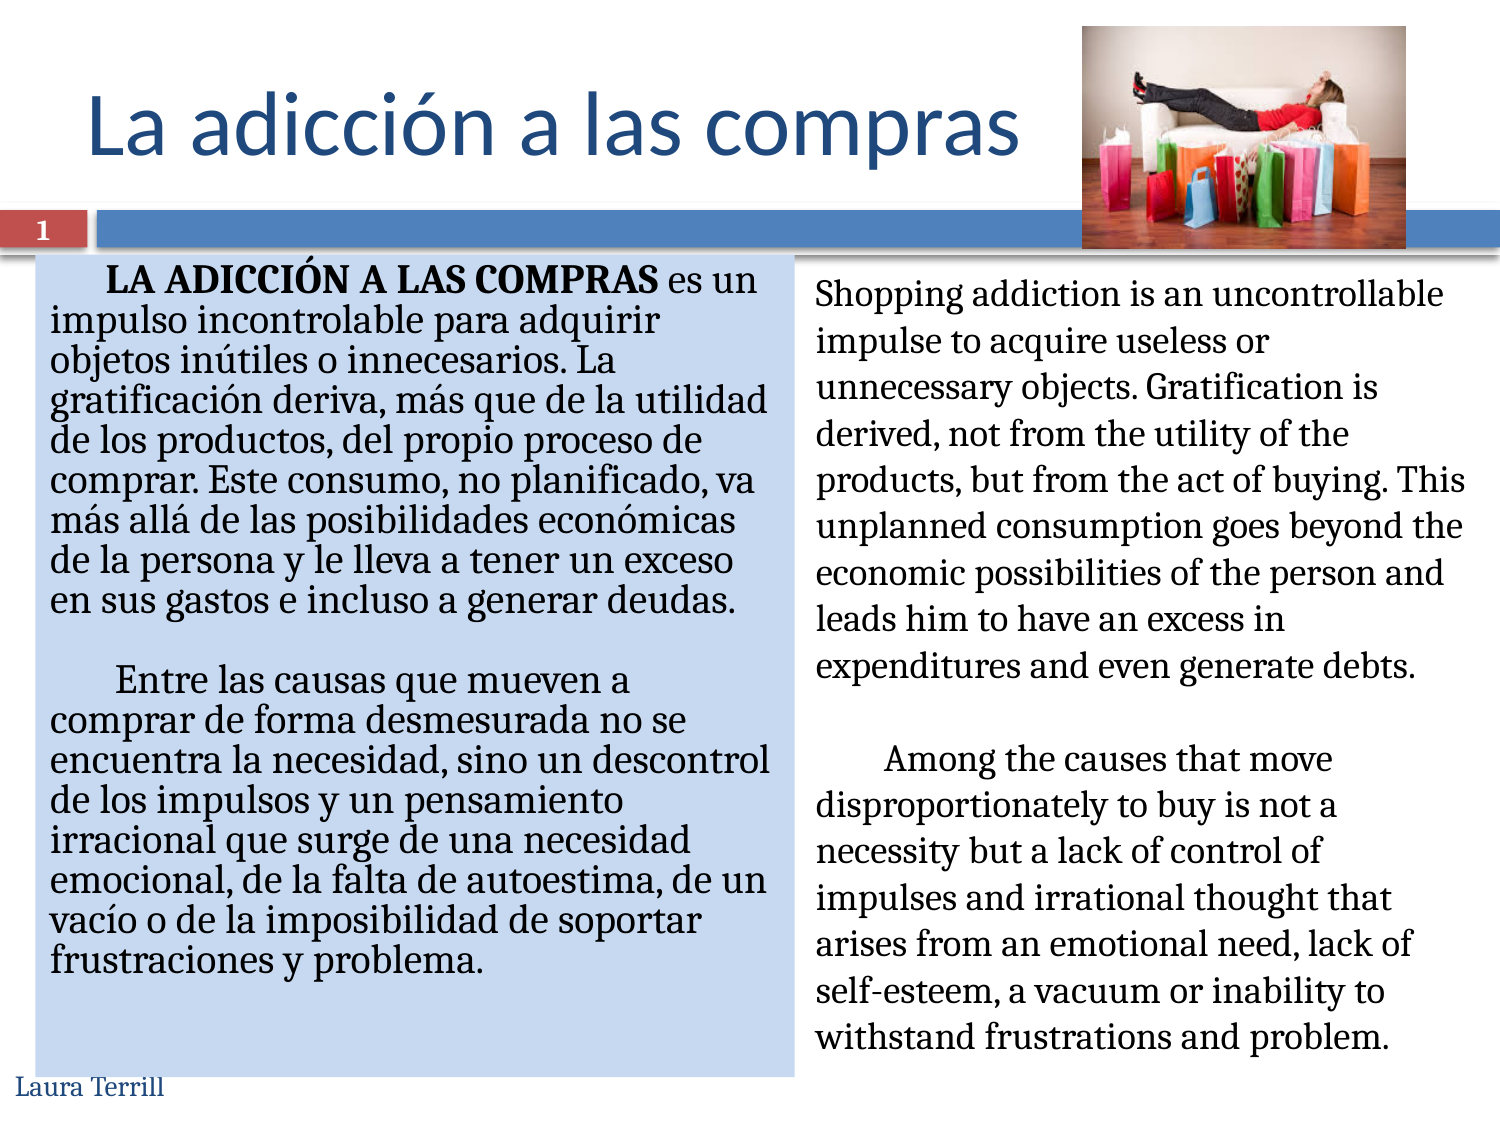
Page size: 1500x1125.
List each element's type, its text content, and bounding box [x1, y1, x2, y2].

picture [1081, 26, 1406, 250]
footer Laura Terrill [0, 1054, 890, 1115]
slide_number 1 [0, 208, 88, 249]
list LA ADICCIÓN A LAS COMPRAS es un impulso incontrolable para adquirir objetos inútiles o innecesarios. La gratificación deriva, más que de la utilidad de los productos, del propio proceso de comprar. Este consumo, no planificado, va más allá de las posibilidades económicas de la persona y le lleva a tener un exceso en sus gastos e incluso a generar deudas. Entre las causas que mueven a comprar de forma desmesurada no se encuentra la necesidad, sino un descontrol de los impulsos y un pensamiento irracional que surge de una necesidad emocional, de la falta de autoestima, de un vacío o de la imposibilidad de soportar frustraciones y problema. [35, 254, 795, 1054]
title La adicción a las compras [71, 37, 1075, 200]
list Shopping addiction is an uncontrollable impulse to acquire useless or unnecessary objects. Gratification is derived, not from the utility of the products, but from the act of buying. This unplanned consumption goes beyond the economic possibilities of the person and leads him to have an excess in expenditures and even generate debts. Among the causes that move disproportionately to buy is not a necessity but a lack of control of impulses and irrational thought that arises from an emotional need, lack of self-esteem, a vacuum or inability to withstand frustrations and problem. [801, 260, 1482, 1084]
